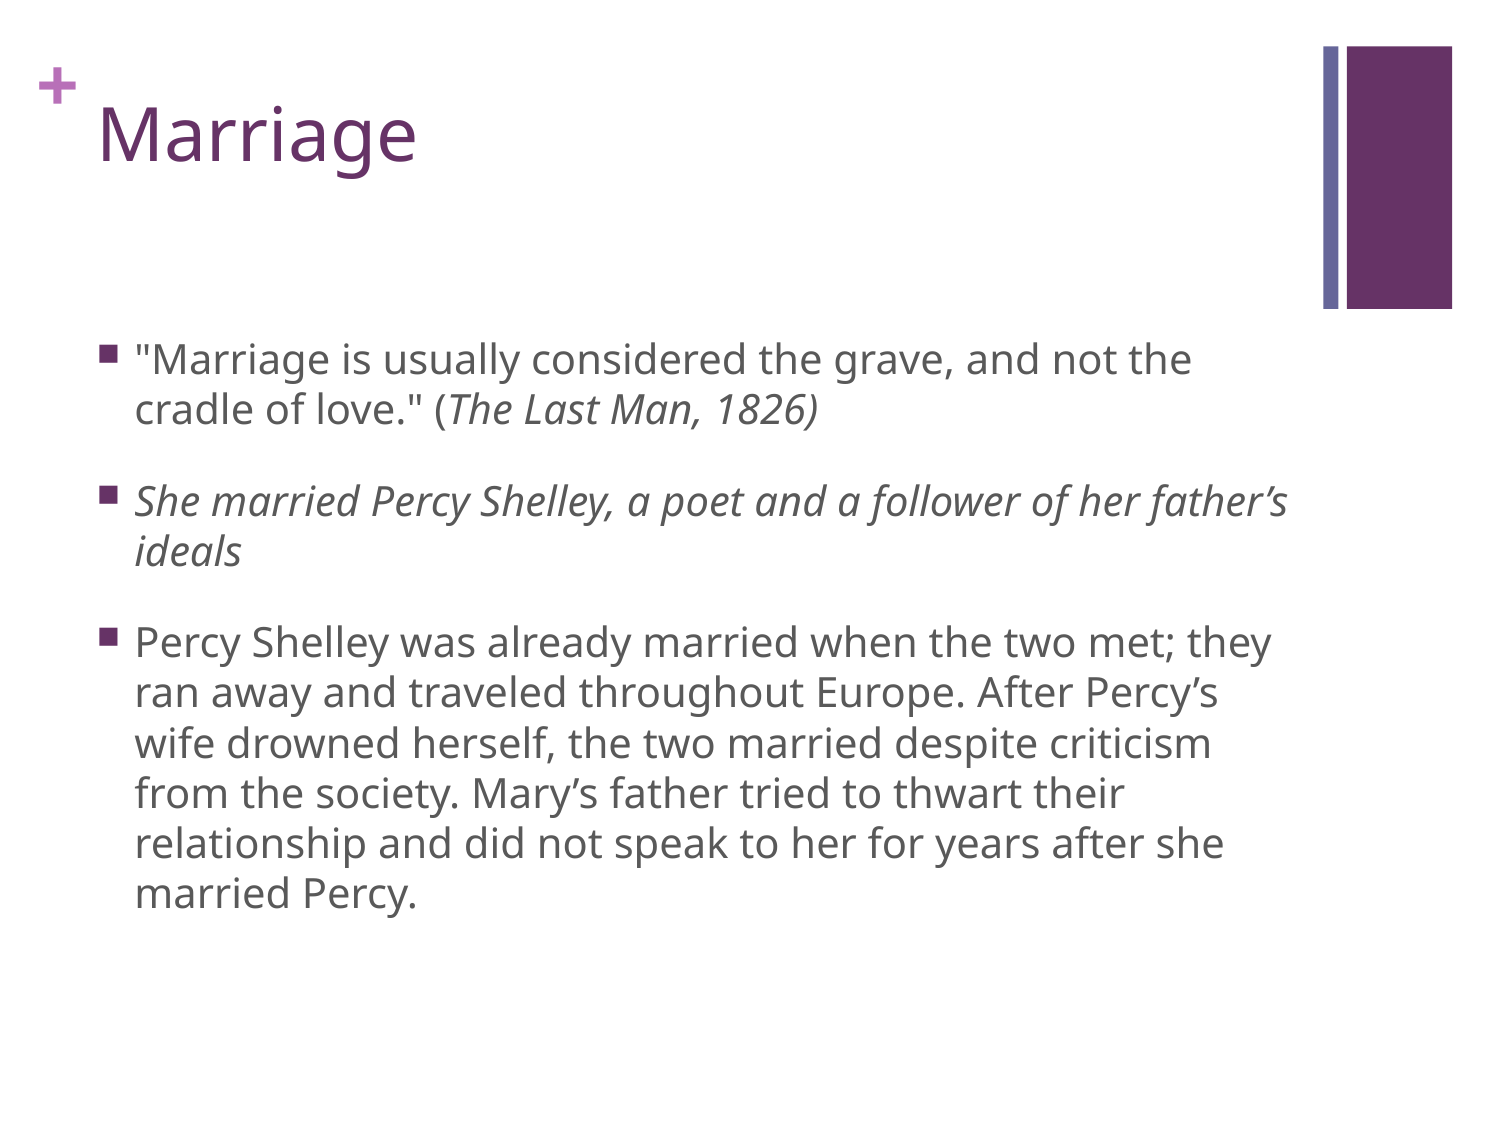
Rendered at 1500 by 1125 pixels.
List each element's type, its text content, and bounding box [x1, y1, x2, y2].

title Marriage [81, 79, 1322, 263]
list "Marriage is usually considered the grave, and not the cradle of love." (The Last Man, 1826) She married Percy Shelley, a poet and a follower of her father’s ideals Percy Shelley was already married when the two met; they ran away and traveled throughout Europe. After Percy’s wife drowned herself, the two married despite criticism from the society. Mary’s father tried to thwart their relationship and did not speak to her for years after she married Percy. [81, 324, 1322, 1005]
